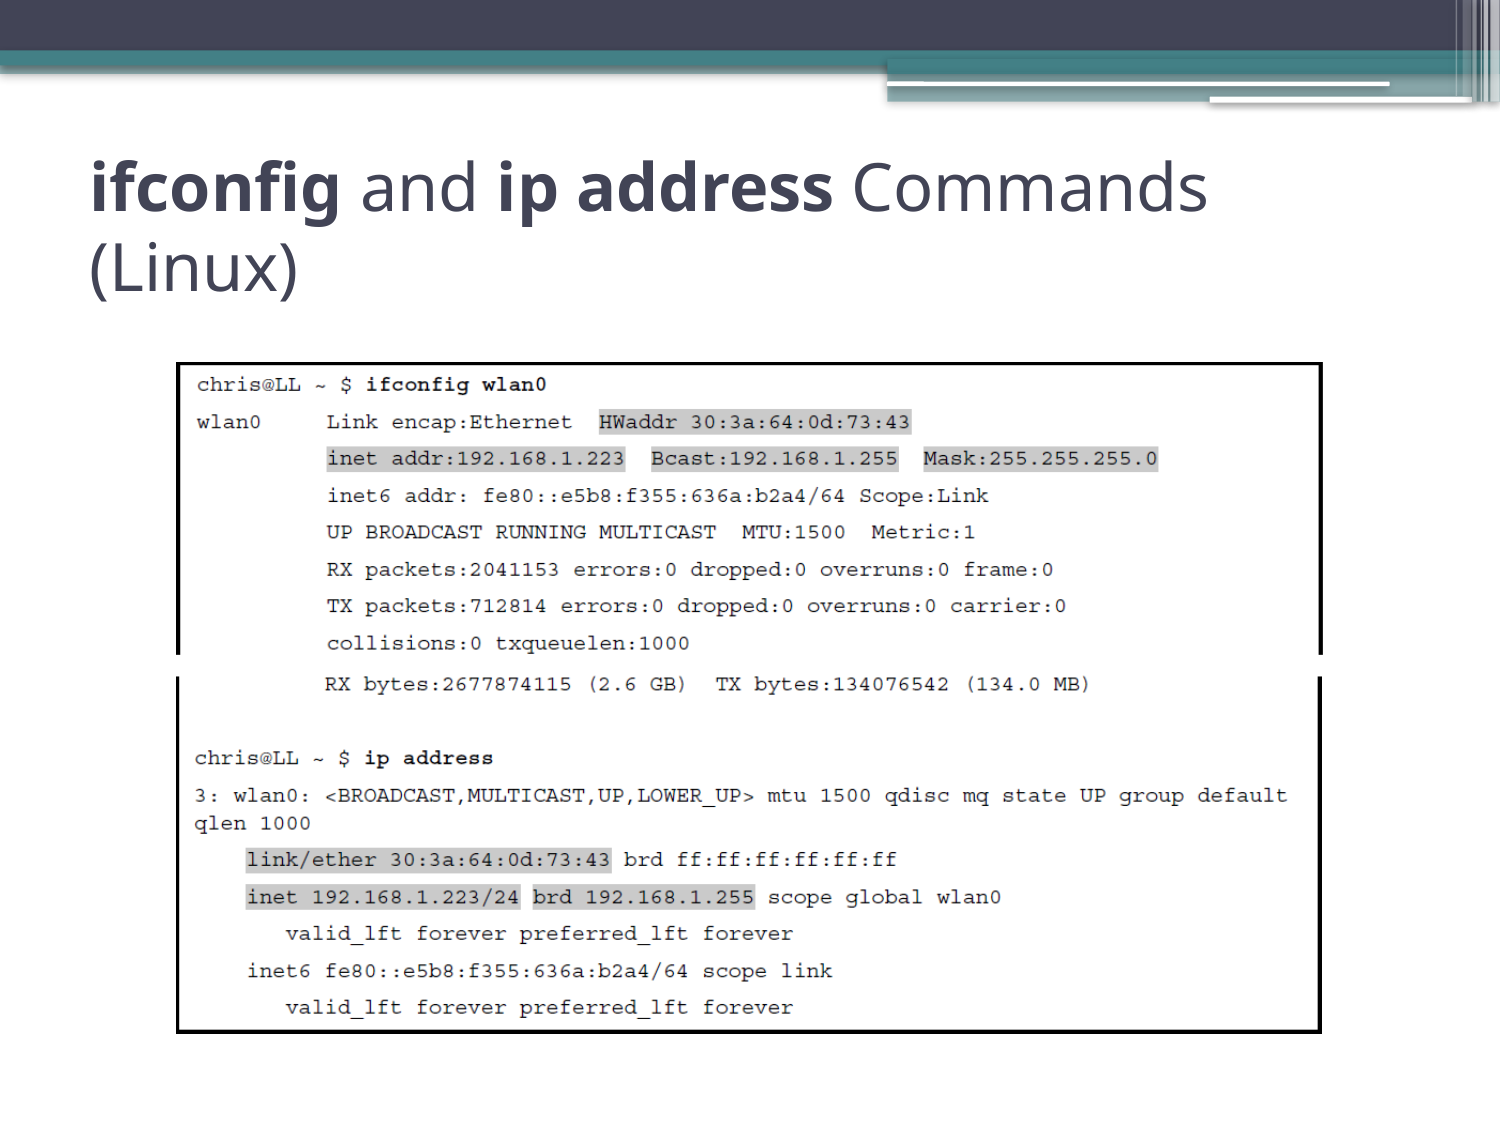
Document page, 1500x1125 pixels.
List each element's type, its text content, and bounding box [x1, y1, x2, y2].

title ifconfig and ip address Commands (Linux) [75, 137, 1425, 313]
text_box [176, 362, 1324, 1034]
